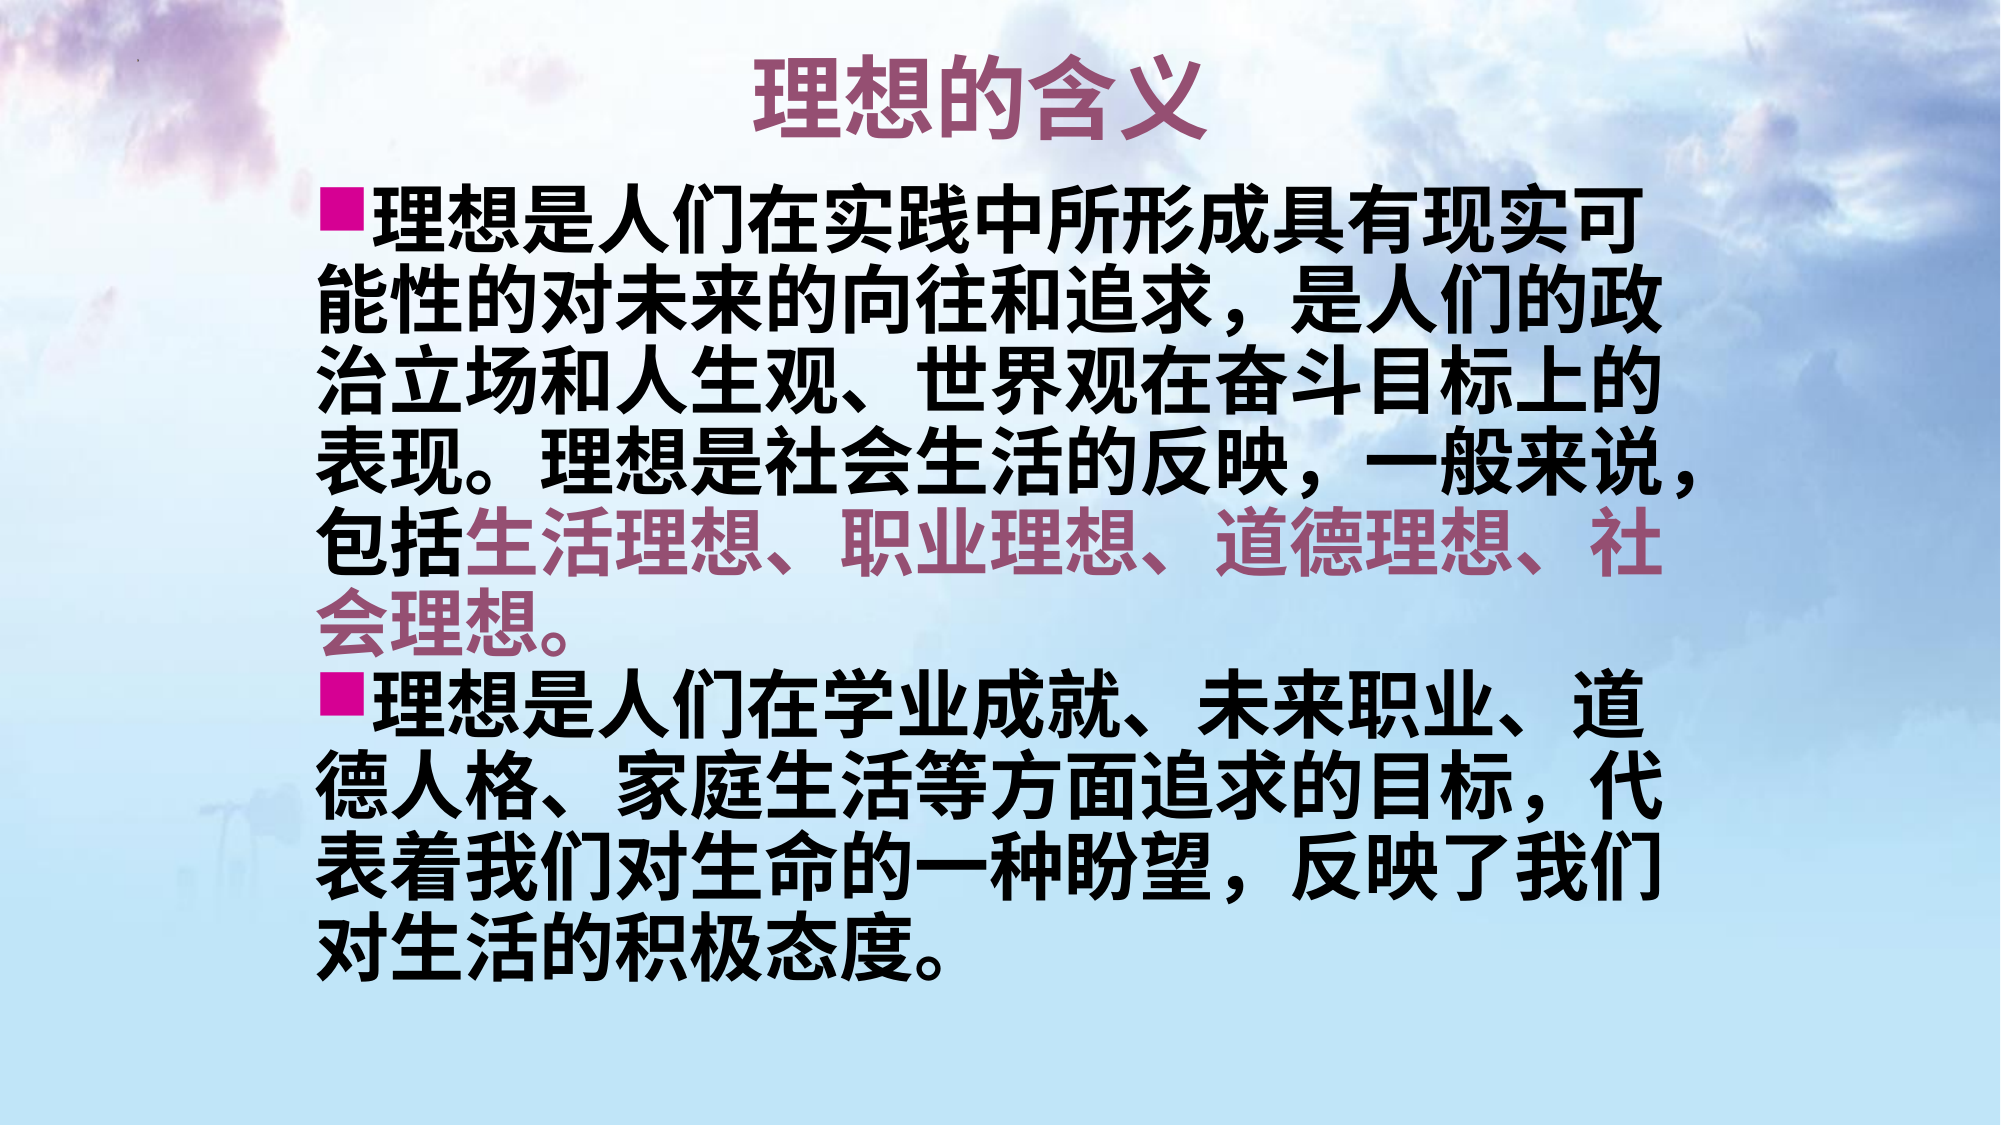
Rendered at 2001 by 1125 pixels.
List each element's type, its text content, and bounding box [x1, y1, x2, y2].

picture [0, 0, 2001, 1125]
text_box 理想的含义 [324, 0, 1638, 159]
text_box 理想是人们在实践中所形成具有现实可能性的对未来的向往和追求，是人们的政治立场和人生观、世界观在奋斗目标上的表现。理想是社会生活的反映，一般来说，包括生活理想、职业理想、道德理想、社会理想。 理想是人们在学业成就、未来职业、道德人格、家庭生活等方面追求的目标，代表着我们对生命的一种盼望，反映了我们对生活的积极态度。 [299, 174, 1713, 1075]
